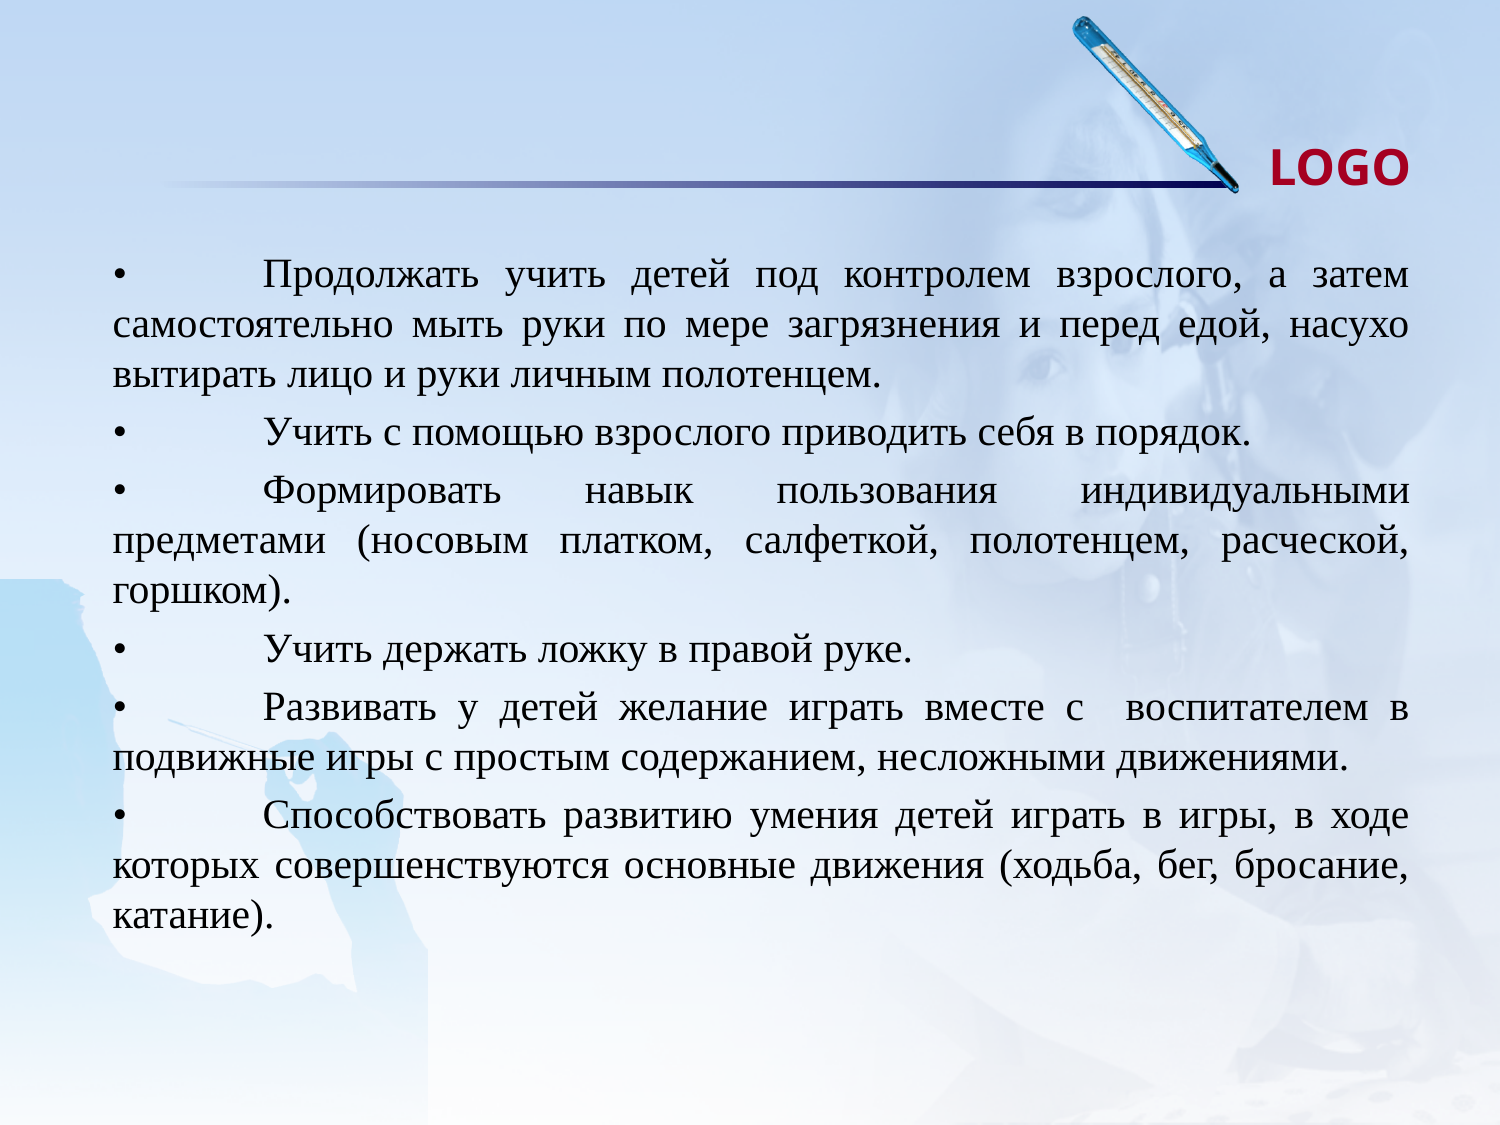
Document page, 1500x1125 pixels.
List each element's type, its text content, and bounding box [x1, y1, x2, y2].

picture [0, 0, 1500, 1125]
list • Продолжать учить детей под контролем взрослого, а затем самостоятельно мыть руки по мере загрязнения и перед едой, насухо вытирать лицо и руки личным полотенцем. • Учить с помощью взрослого приводить себя в порядок. • Формировать навык пользования индивидуальными предметами (носовым платком, салфеткой, полотенцем, расческой, горшком). • Учить держать ложку в правой руке. • Развивать у детей желание играть вместе с воспитателем в подвижные игры с простым содержанием, несложными движениями. • Способствовать развитию умения детей играть в игры, в ходе которых совершенствуются основные движения (ходьба, бег, бросание, катание). [97, 237, 1425, 1056]
